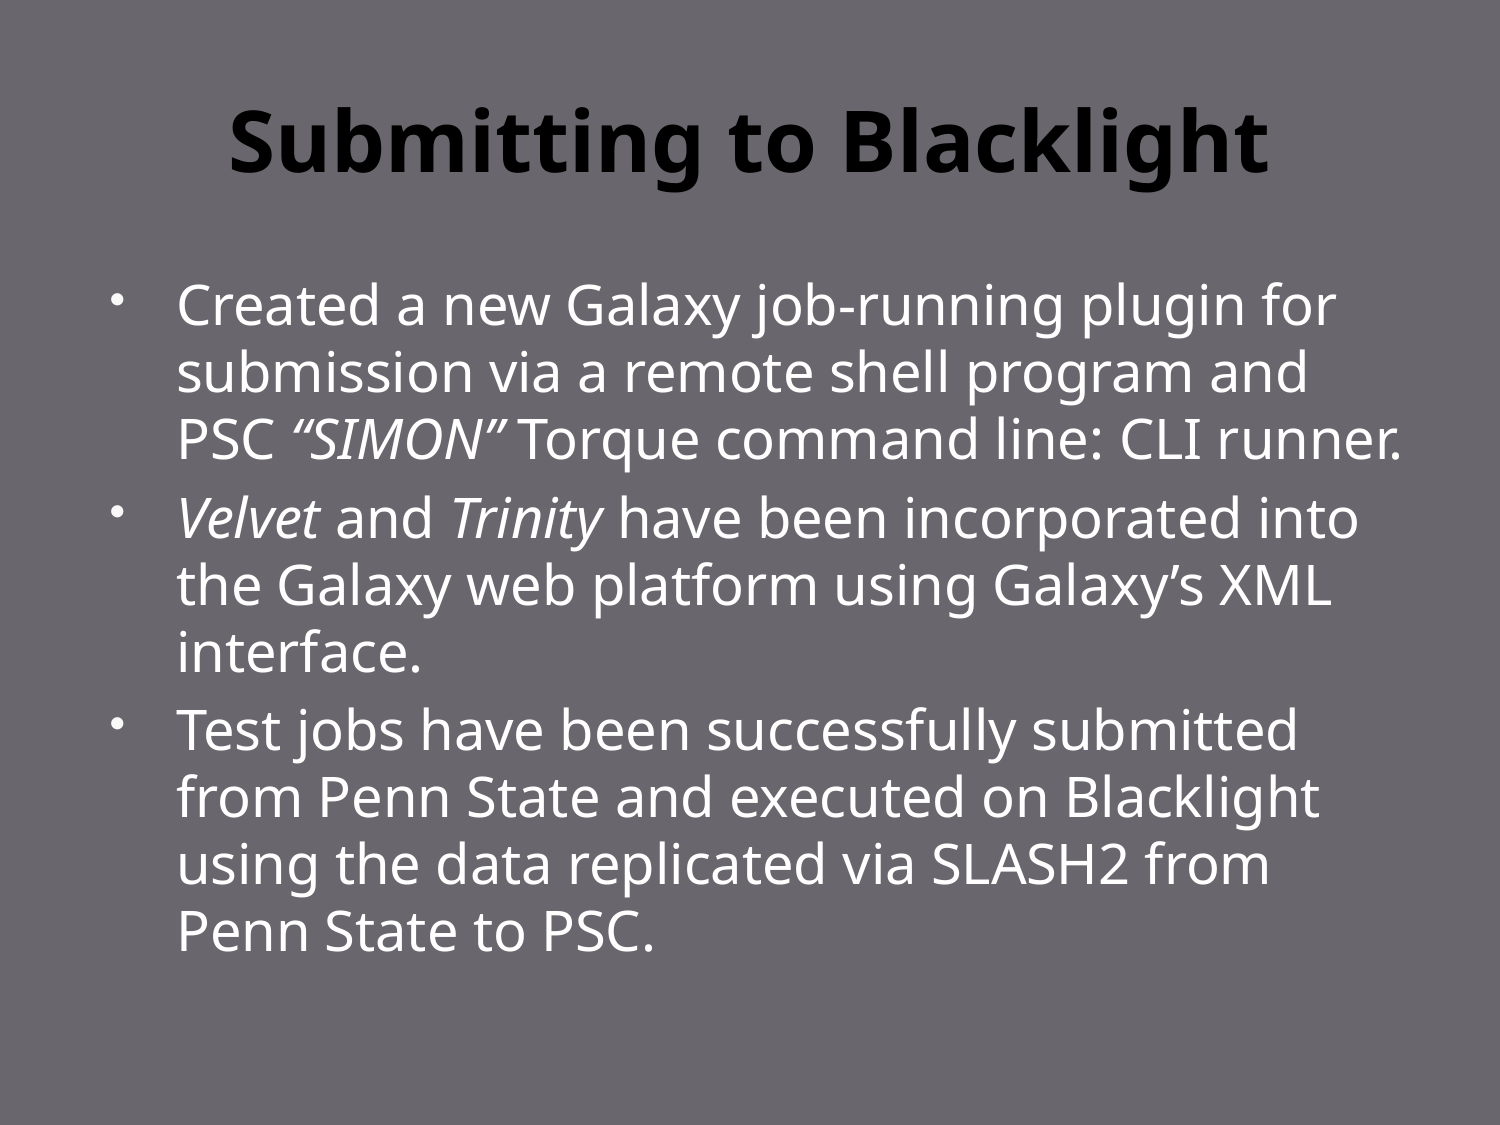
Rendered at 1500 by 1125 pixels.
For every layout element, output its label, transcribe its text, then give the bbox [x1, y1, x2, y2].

list Created a new Galaxy job-running plugin for submission via a remote shell program and PSC “SIMON” Torque command line: CLI runner. Velvet and Trinity have been incorporated into the Galaxy web platform using Galaxy’s XML interface. Test jobs have been successfully submitted from Penn State and executed on Blacklight using the data replicated via SLASH2 from Penn State to PSC. [75, 262, 1425, 1035]
title Submitting to Blacklight [75, 45, 1425, 233]
